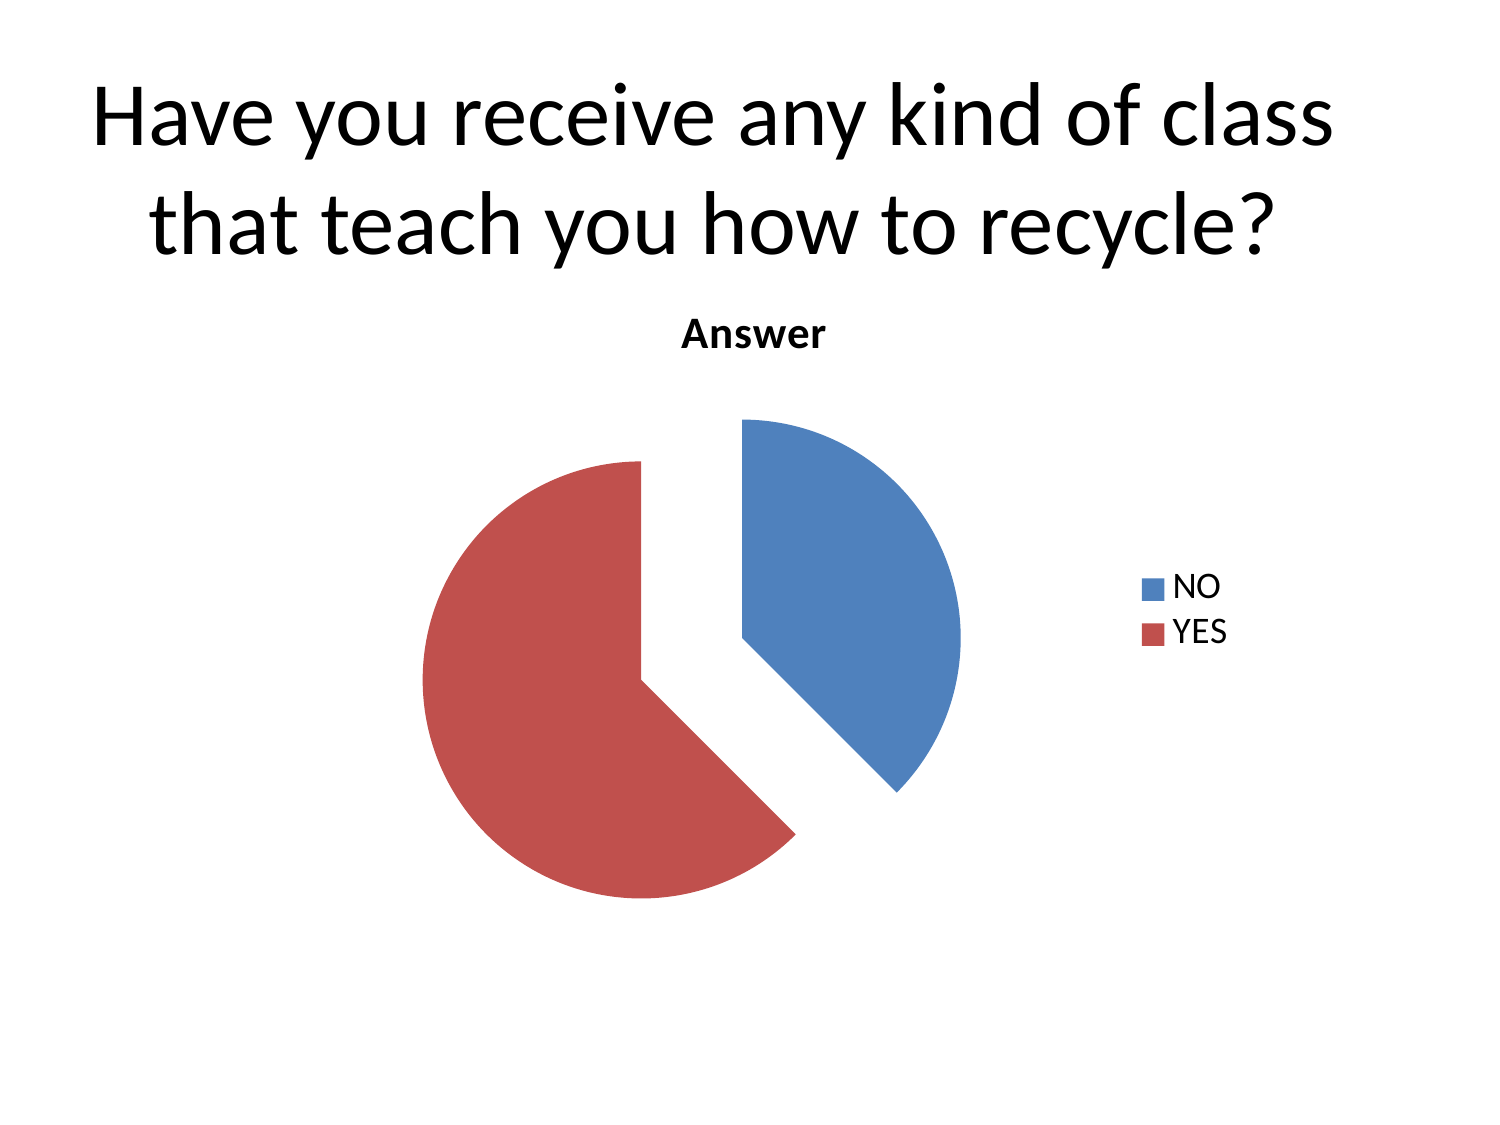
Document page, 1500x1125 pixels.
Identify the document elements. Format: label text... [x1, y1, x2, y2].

chart [253, 278, 1255, 946]
title Have you receive any kind of class that teach you how to recycle? [76, 42, 1352, 284]
